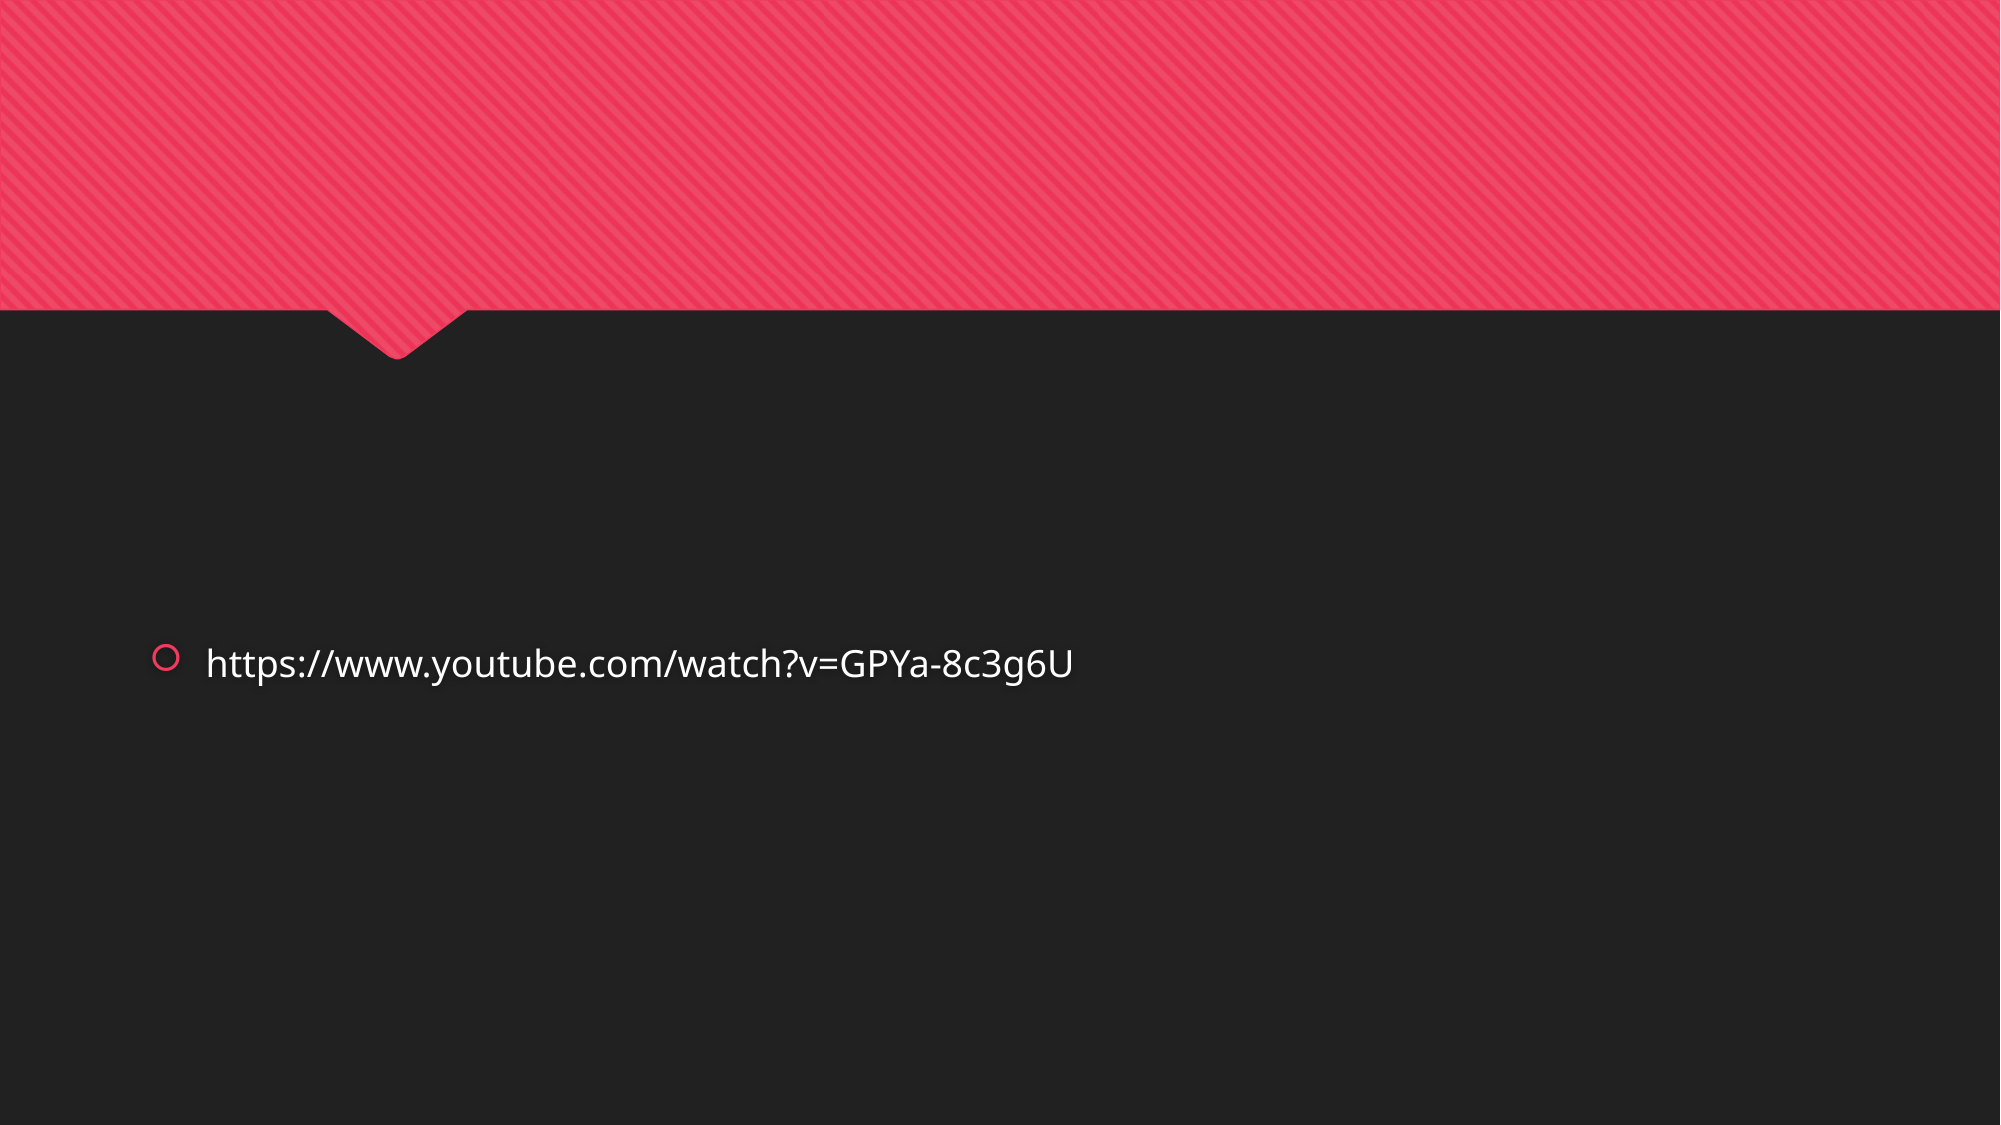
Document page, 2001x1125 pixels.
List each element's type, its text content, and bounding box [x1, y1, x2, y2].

list https://www.youtube.com/watch?v=GPYa-8c3g6U [134, 364, 1866, 962]
